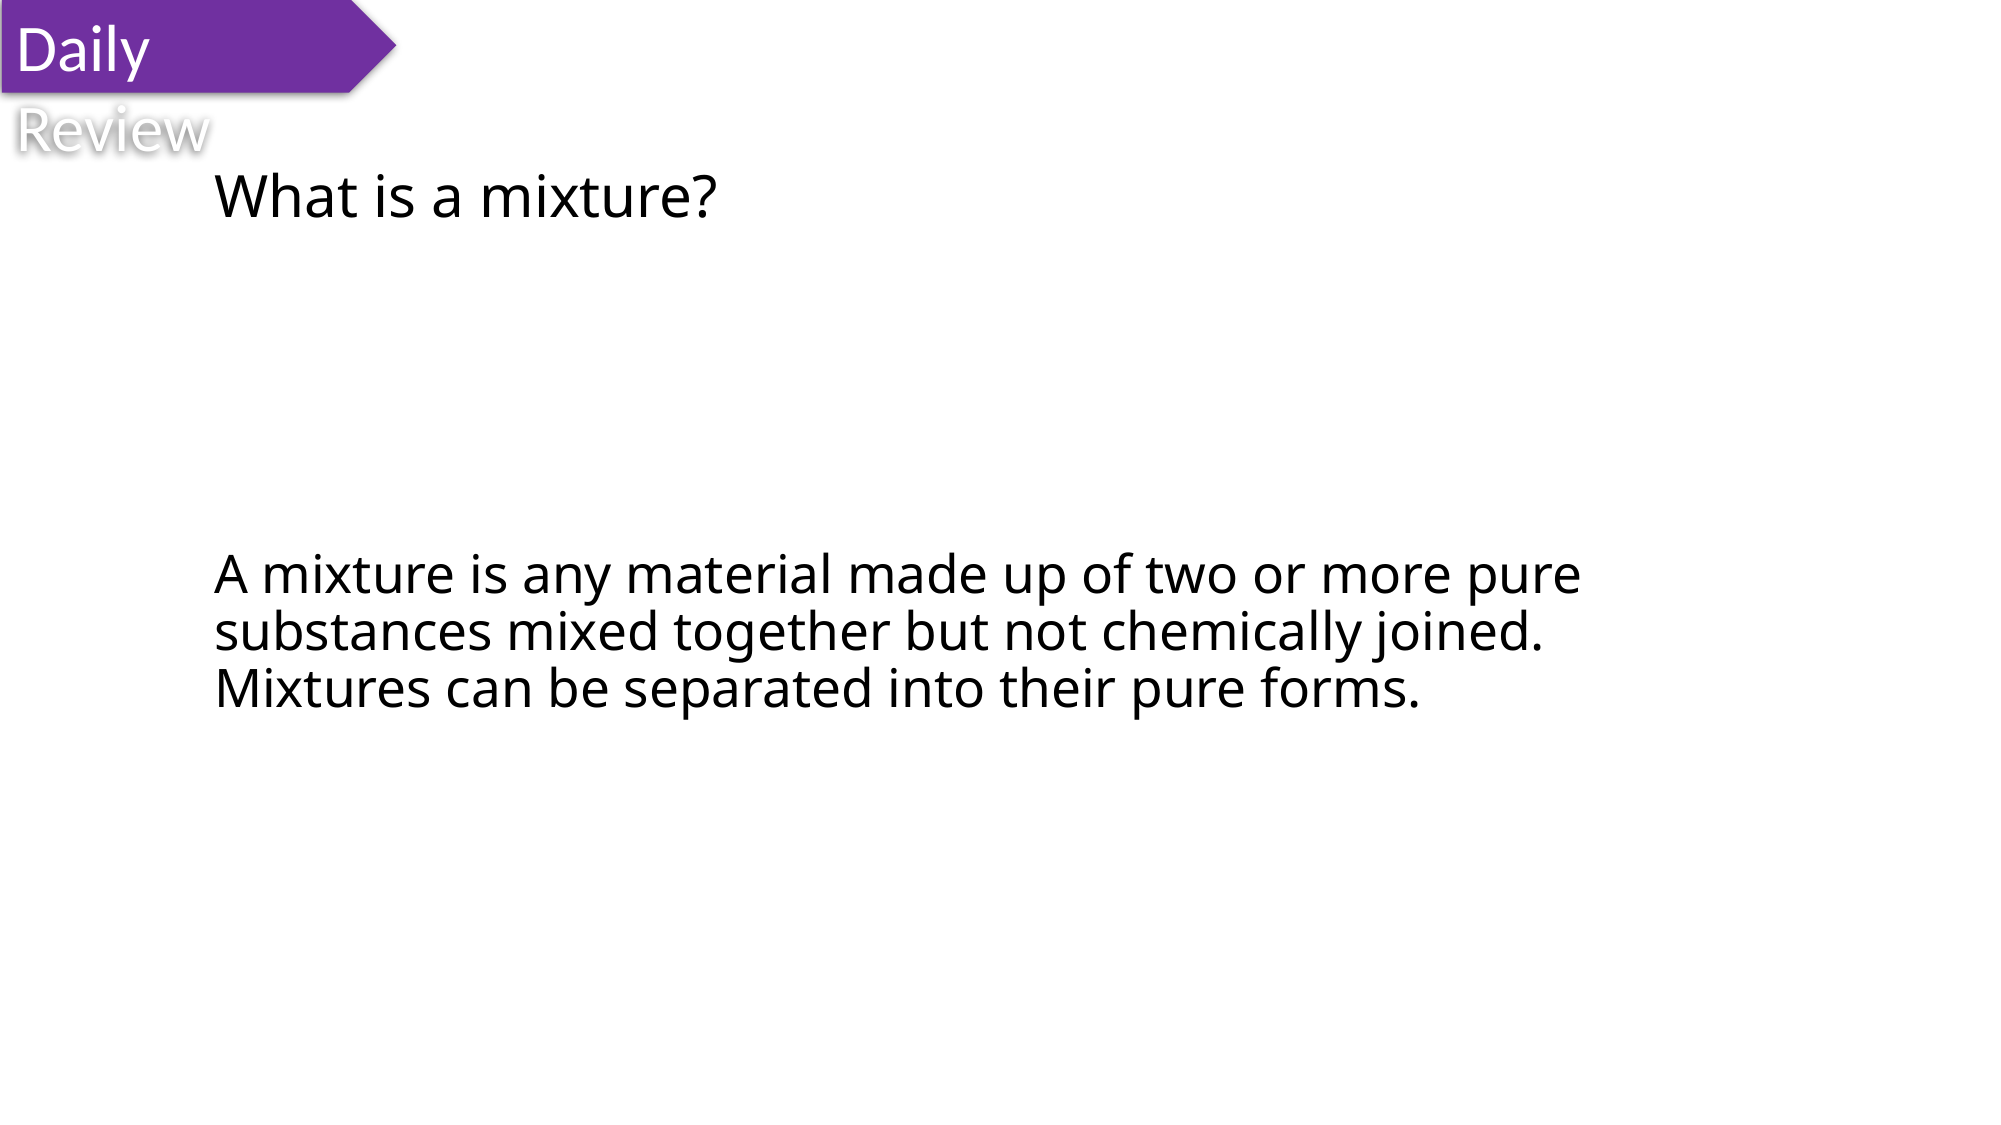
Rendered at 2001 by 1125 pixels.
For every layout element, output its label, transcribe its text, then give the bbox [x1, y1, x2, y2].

text_box A mixture is any material made up of two or more pure substances mixed together but not chemically joined. Mixtures can be separated into their pure forms. [199, 539, 1664, 764]
text_box What is a mixture? [199, 159, 1664, 383]
text_box Daily Review [1, 0, 397, 93]
